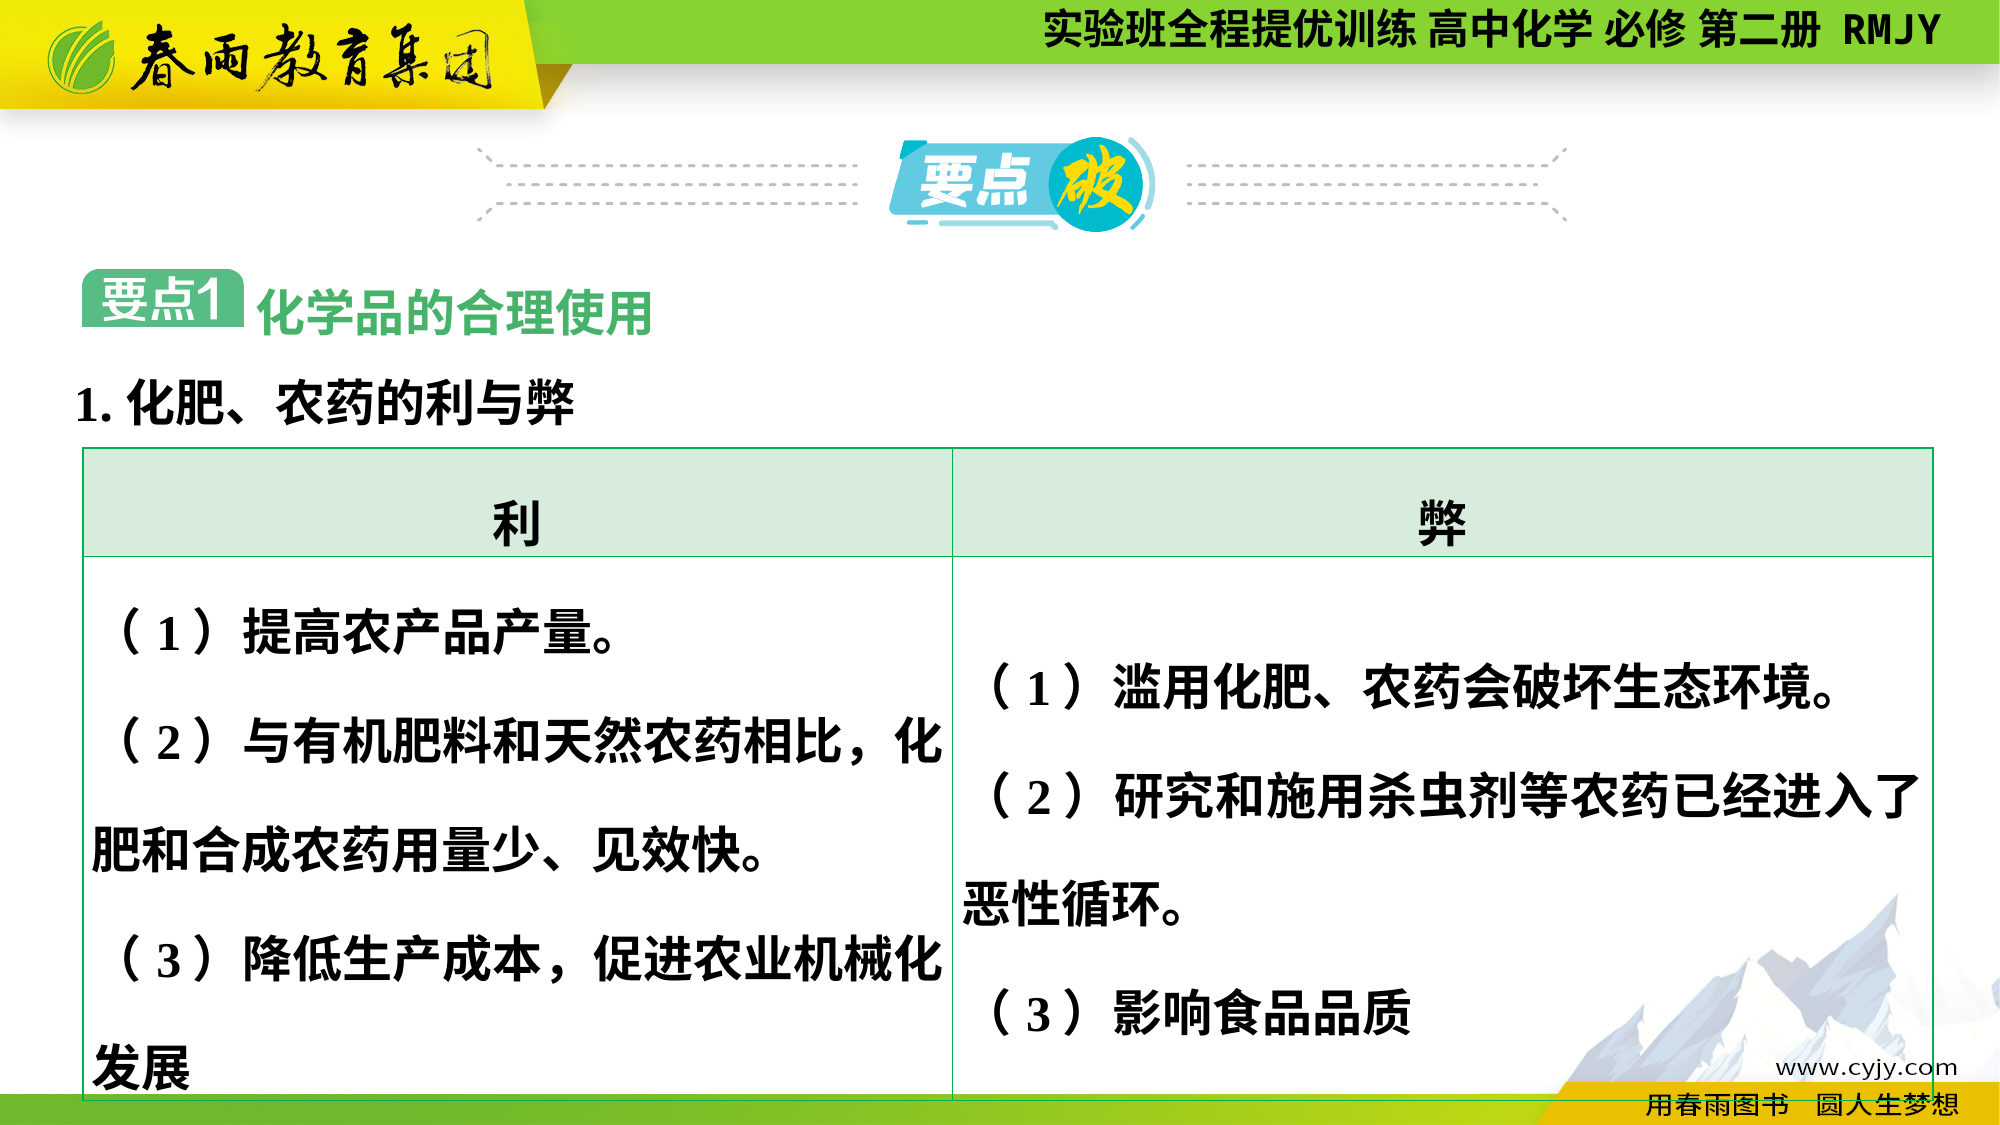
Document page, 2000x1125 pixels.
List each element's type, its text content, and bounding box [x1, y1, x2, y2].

picture [0, 0, 2000, 1125]
list 化学品的合理使用 1.化肥、农药的利与弊 [59, 243, 1944, 430]
table_cell （1）滥用化肥、农药会破坏生态环境。 （2）研究和施用杀虫剂等农药已经进入了恶性循环。 （3）影响食品品质 [953, 557, 1932, 1100]
table_header 弊 [953, 449, 1932, 556]
table_cell （1）提高农产品产量。 （2）与有机肥料和天然农药相比，化肥和合成农药用量少、见效快。 （3）降低生产成本，促进农业机械化发展 [84, 557, 952, 1100]
table_header 利 [84, 449, 952, 556]
